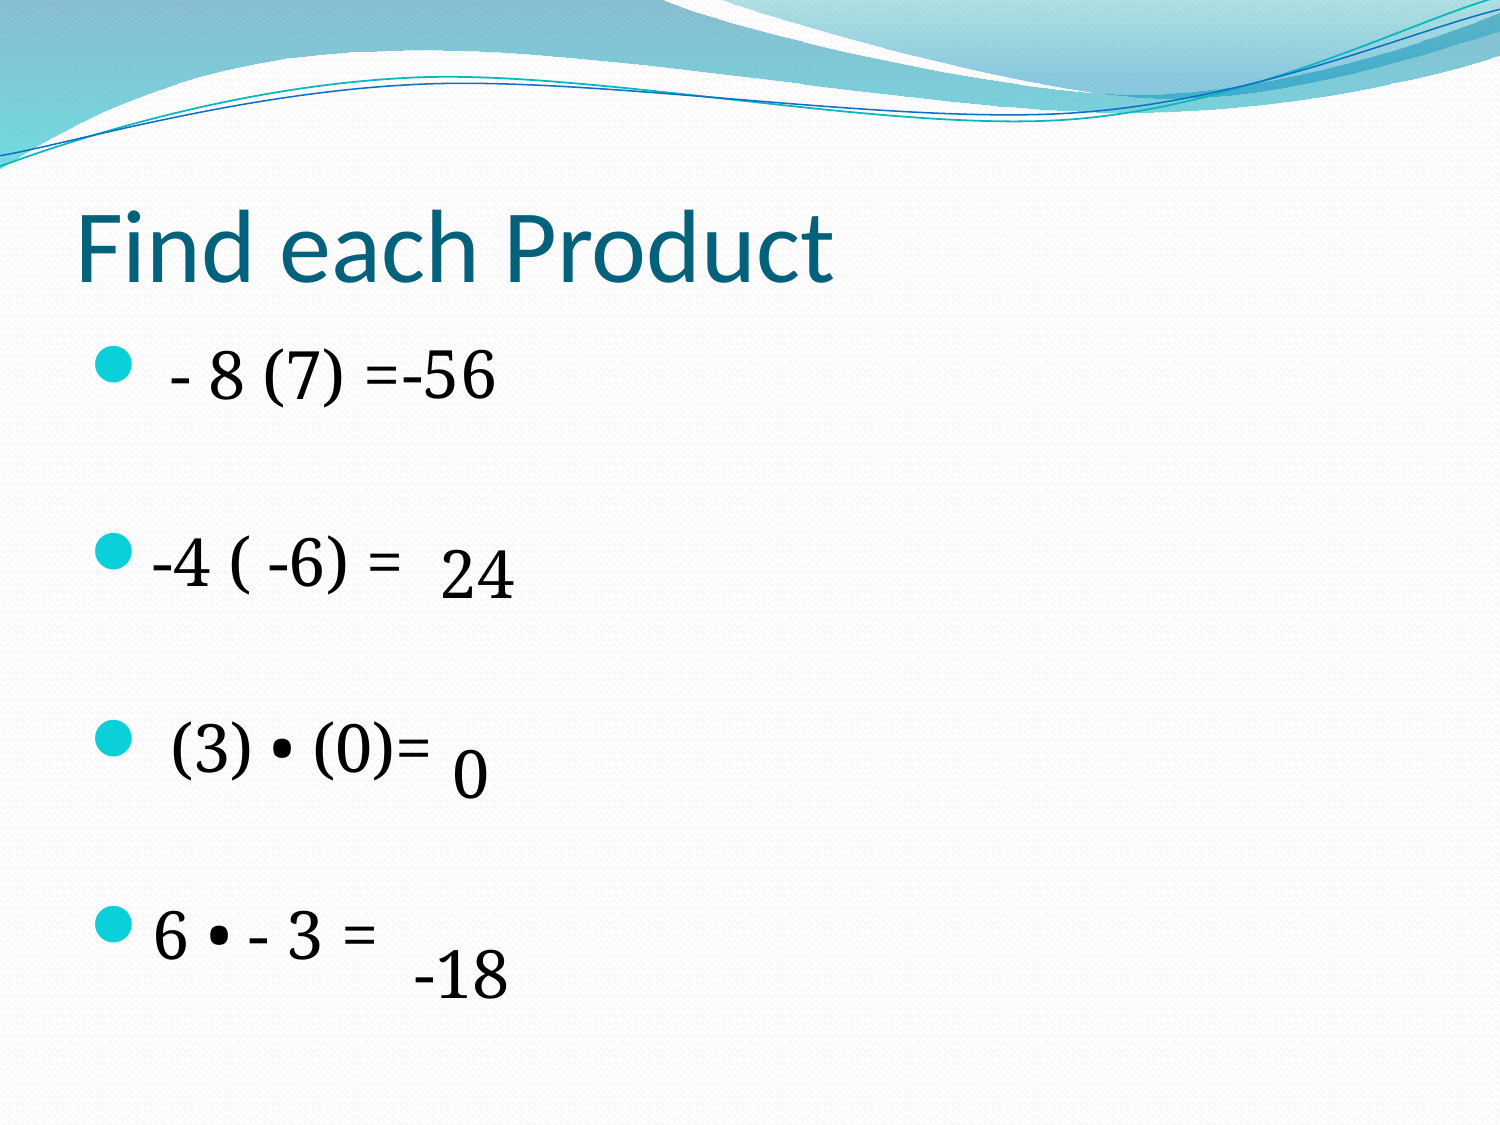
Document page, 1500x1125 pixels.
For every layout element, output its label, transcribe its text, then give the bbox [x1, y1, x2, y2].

text_box 24 [424, 524, 563, 620]
text_box -56 [387, 324, 525, 420]
list - 8 (7) = -4 ( -6) = (3) • (0)= 6 • - 3 = [75, 324, 1425, 1038]
text_box -18 [399, 924, 538, 1020]
text_box 0 [437, 724, 575, 820]
title Find each Product [75, 115, 1425, 303]
